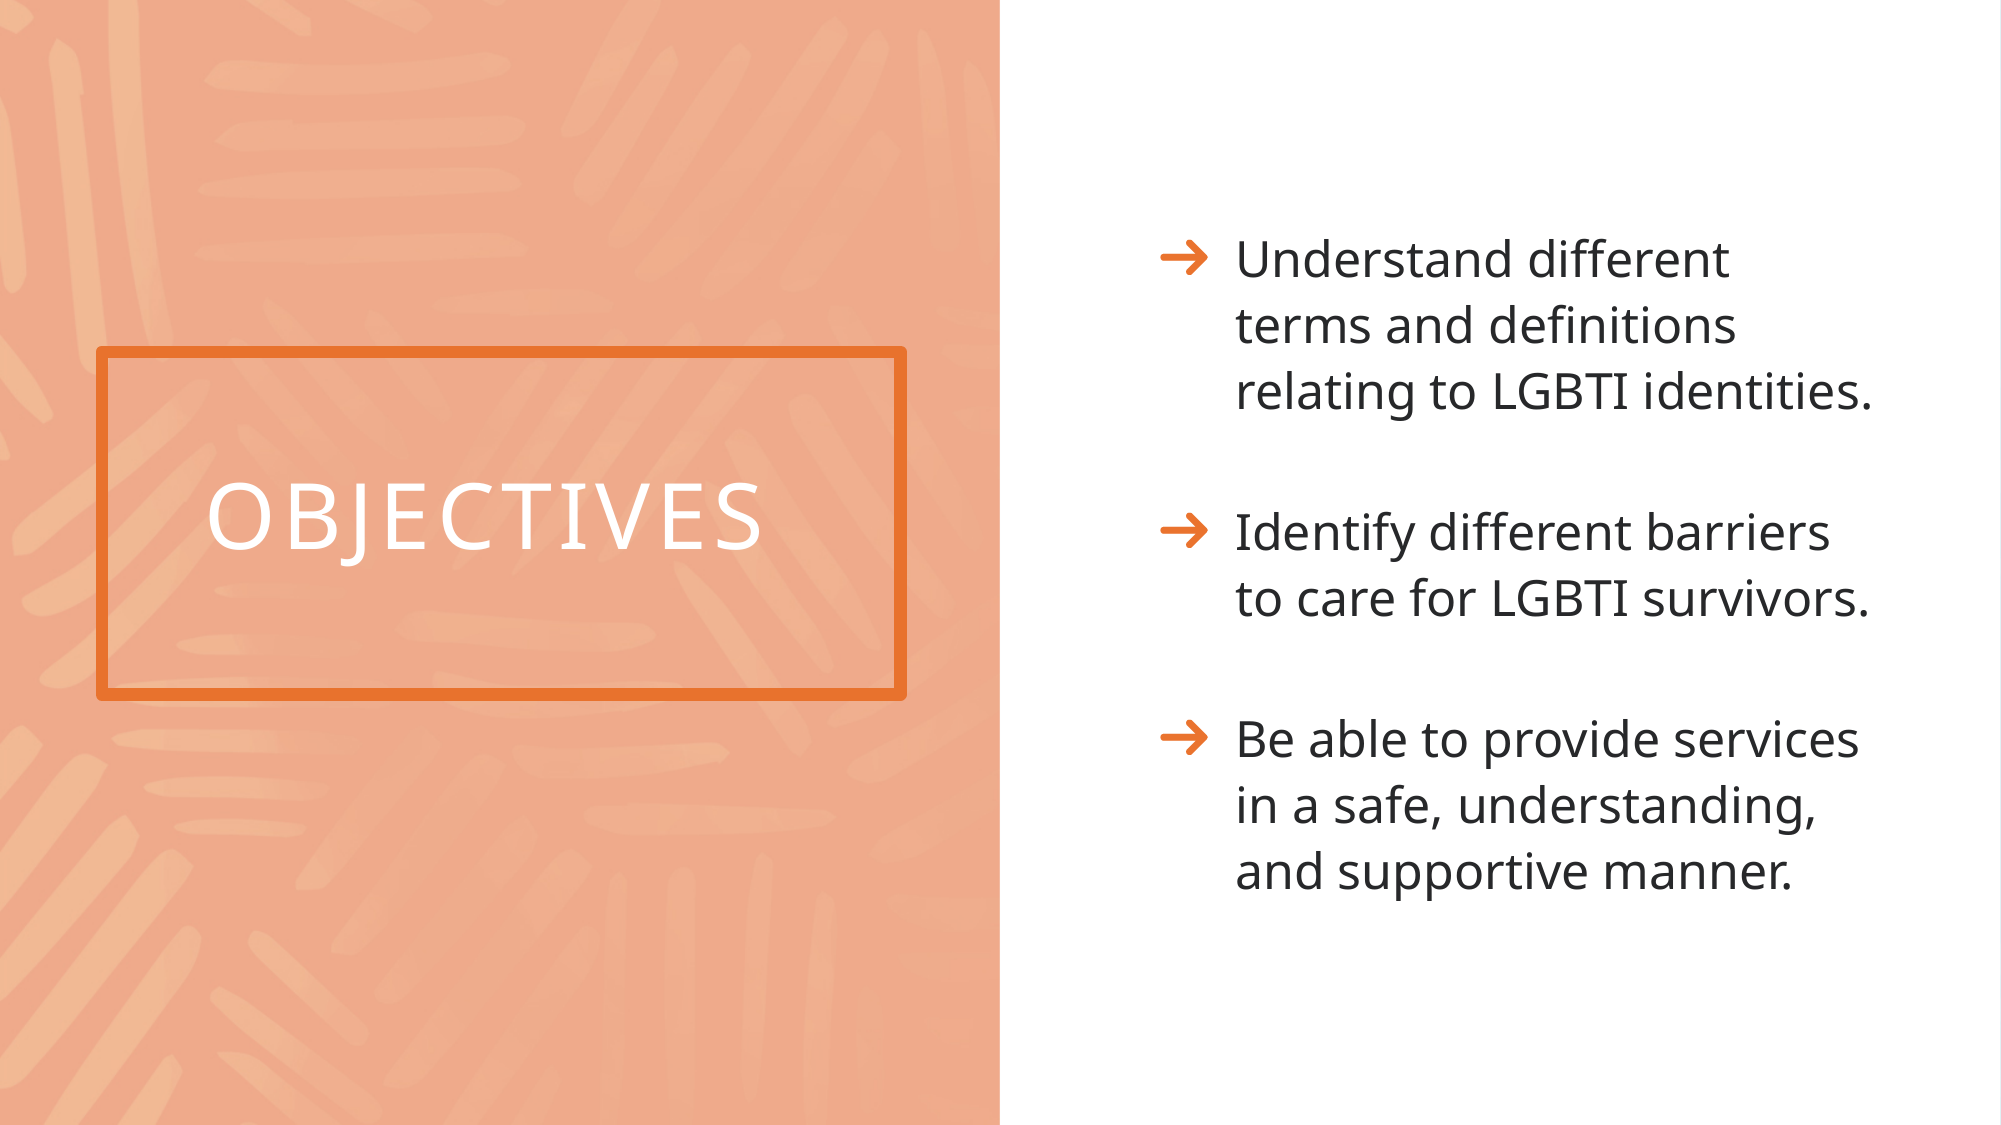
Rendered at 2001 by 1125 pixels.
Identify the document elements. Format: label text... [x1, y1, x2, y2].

list Understand different terms and definitions relating to LGBTI identities. Identify different barriers to care for LGBTI survivors. Be able to provide services in a safe, understanding, and supportive manner. [1152, 215, 1888, 1046]
picture [0, 0, 2001, 1125]
text_box [101, 351, 902, 696]
